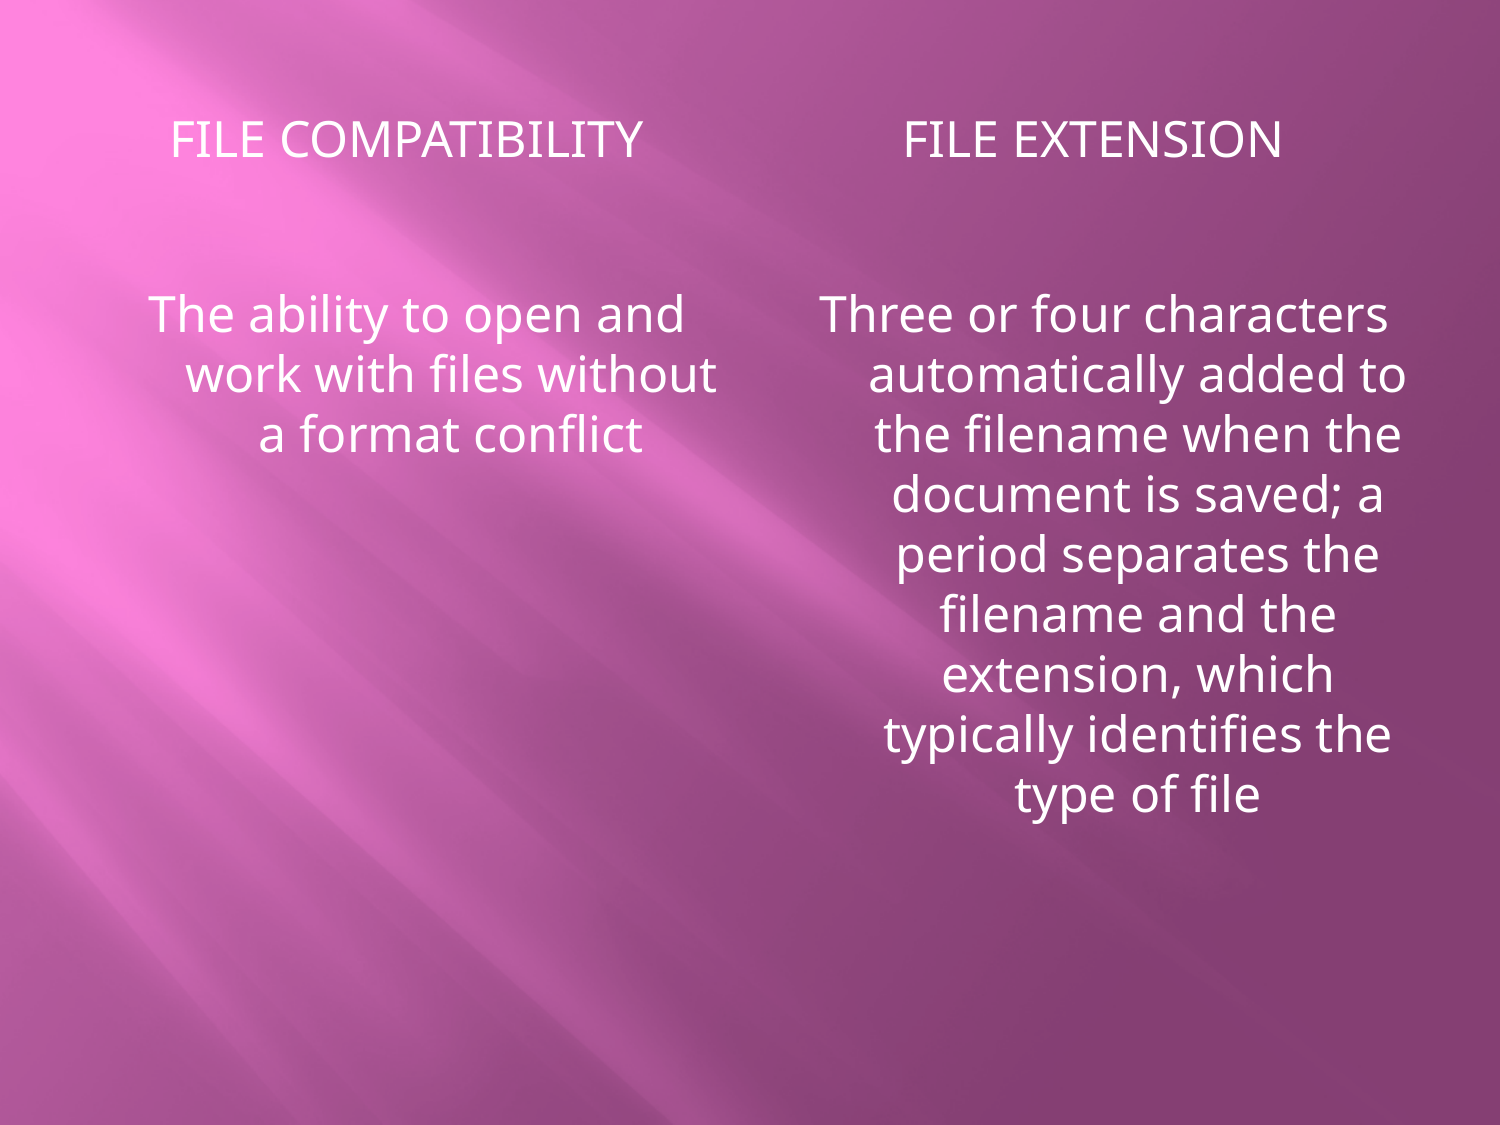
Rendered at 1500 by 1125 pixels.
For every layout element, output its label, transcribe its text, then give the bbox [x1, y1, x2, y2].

list The ability to open and work with files without a format conflict [75, 275, 738, 1005]
list File compatibility [75, 62, 738, 213]
list Three or four characters automatically added to the filename when the document is saved; a period separates the filename and the extension, which typically identifies the type of file [761, 275, 1425, 1005]
list File extension [761, 62, 1425, 213]
